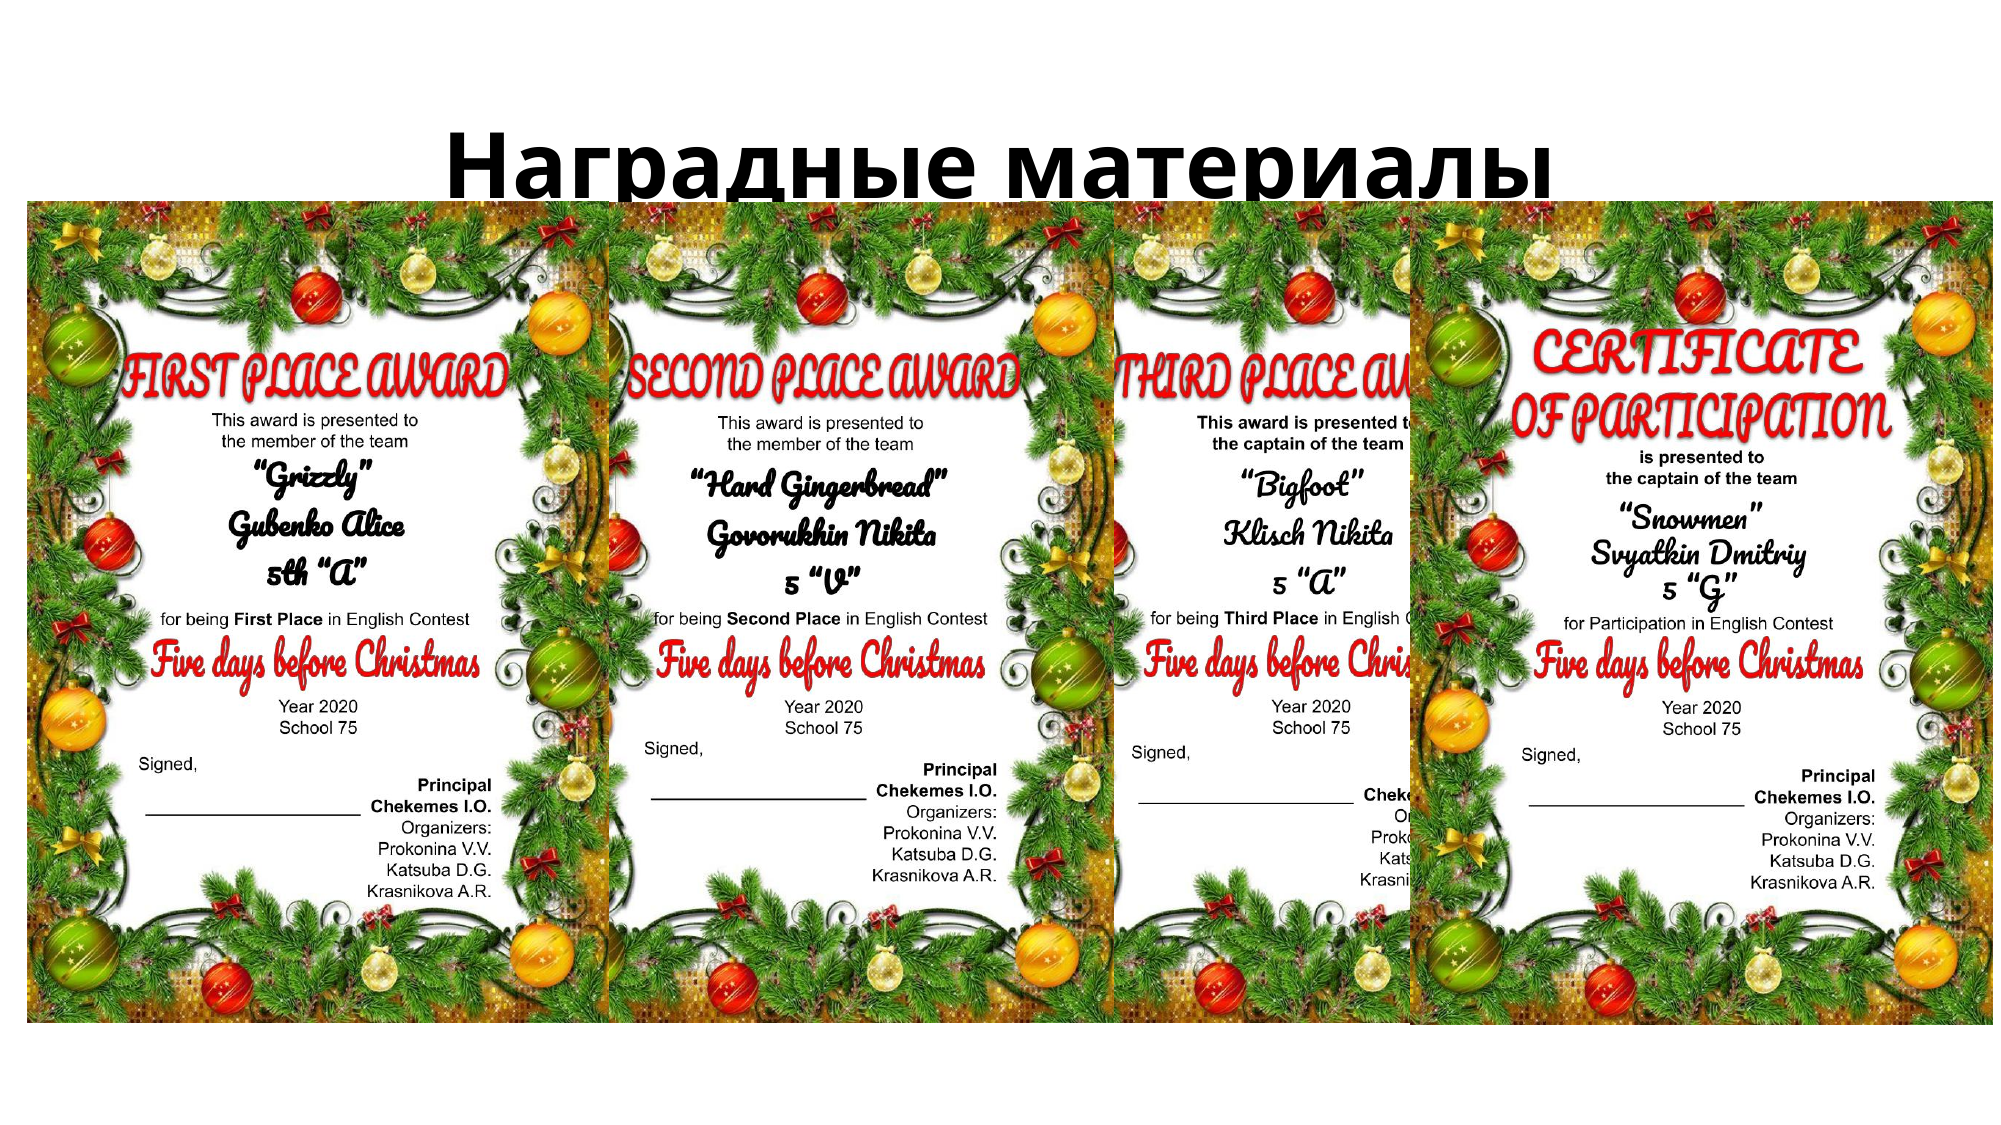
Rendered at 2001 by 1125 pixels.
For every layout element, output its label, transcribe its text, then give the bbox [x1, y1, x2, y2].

picture [27, 201, 1993, 1025]
title Наградные материалы [137, 59, 1863, 202]
